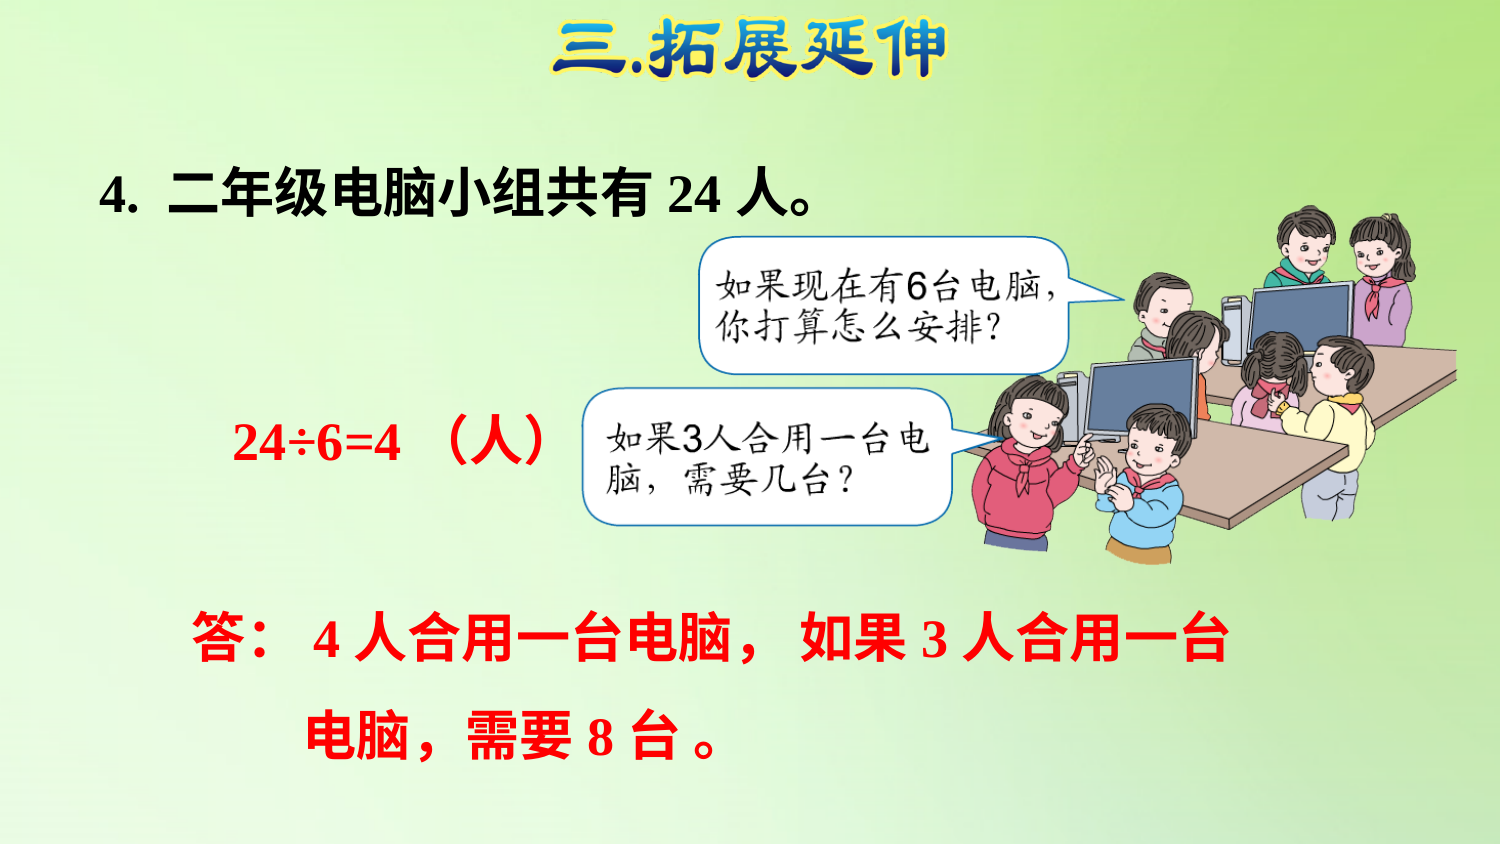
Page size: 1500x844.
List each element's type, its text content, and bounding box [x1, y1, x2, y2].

text_box 4. 二年级电脑小组共有24人。 [84, 138, 986, 231]
text_box 答：4人合用一台电脑， 如果3人合用一台 电脑，需要8台 。 [155, 563, 1294, 774]
picture [0, 0, 1500, 844]
text_box 24÷6=4（人） [135, 386, 567, 480]
